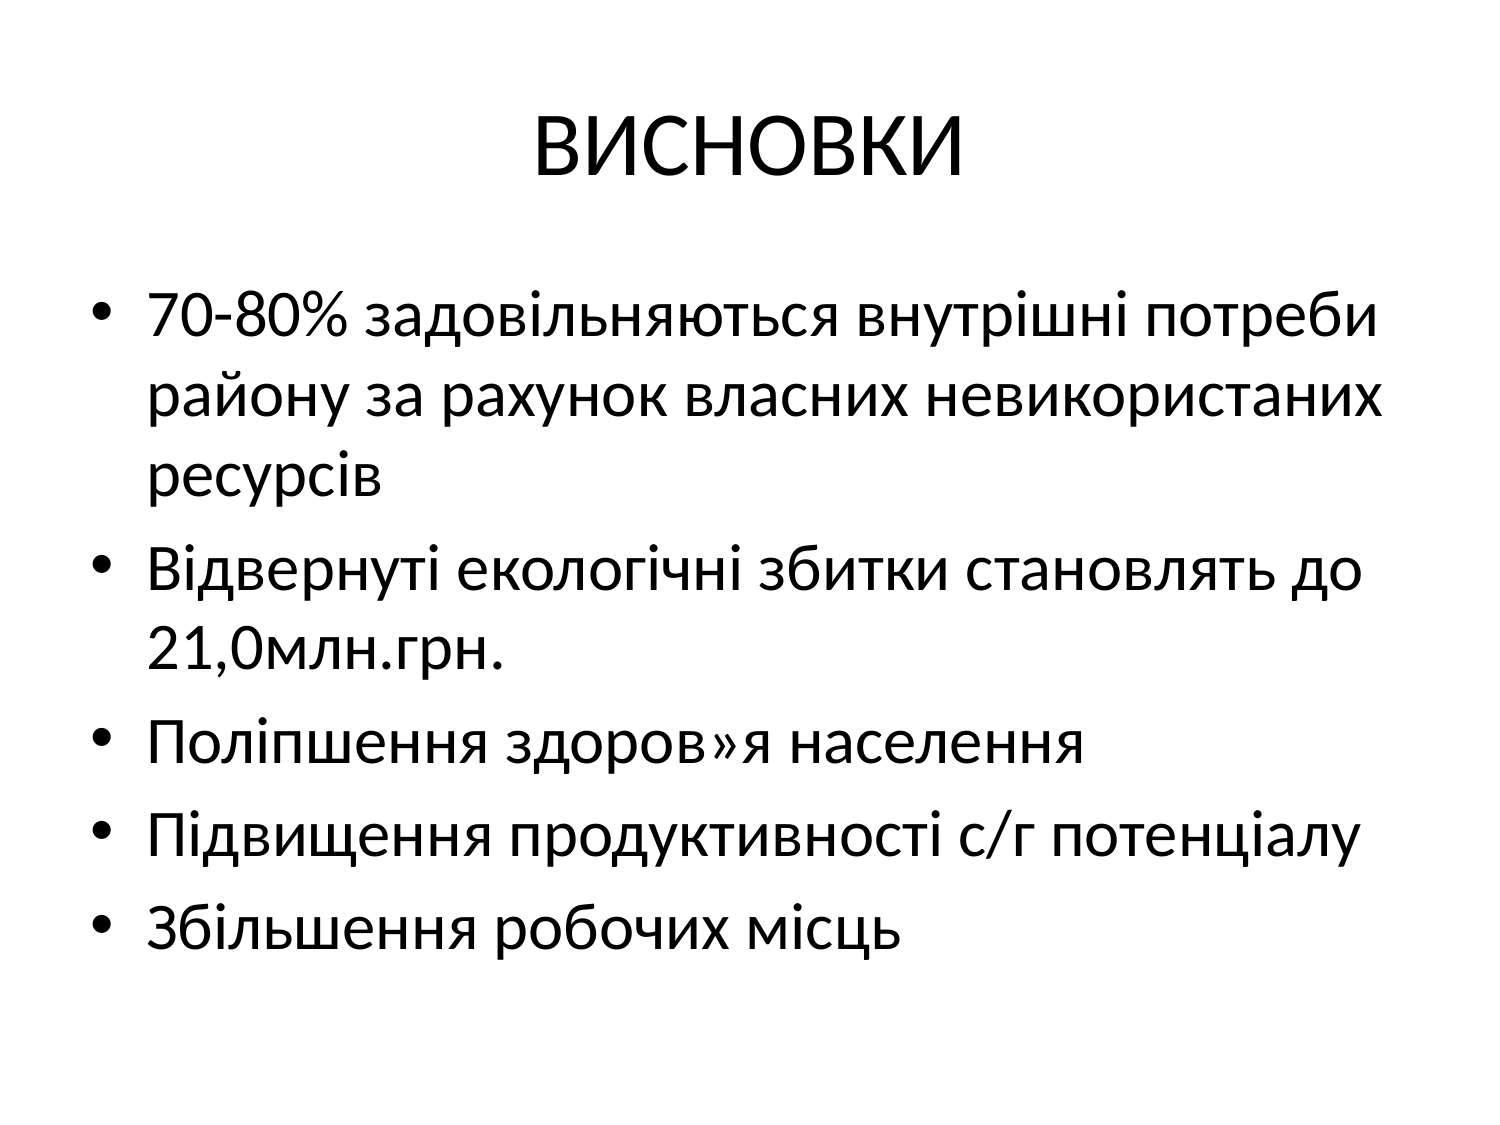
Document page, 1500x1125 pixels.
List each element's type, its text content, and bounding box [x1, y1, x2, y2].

list 70-80% задовільняються внутрішні потреби району за рахунок власних невикористаних ресурсів Відвернуті екологічні збитки становлять до 21,0млн.грн. Поліпшення здоров»я населення Підвищення продуктивності с/г потенціалу Збільшення робочих місць [75, 262, 1425, 1005]
title ВИСНОВКИ [75, 45, 1425, 233]
